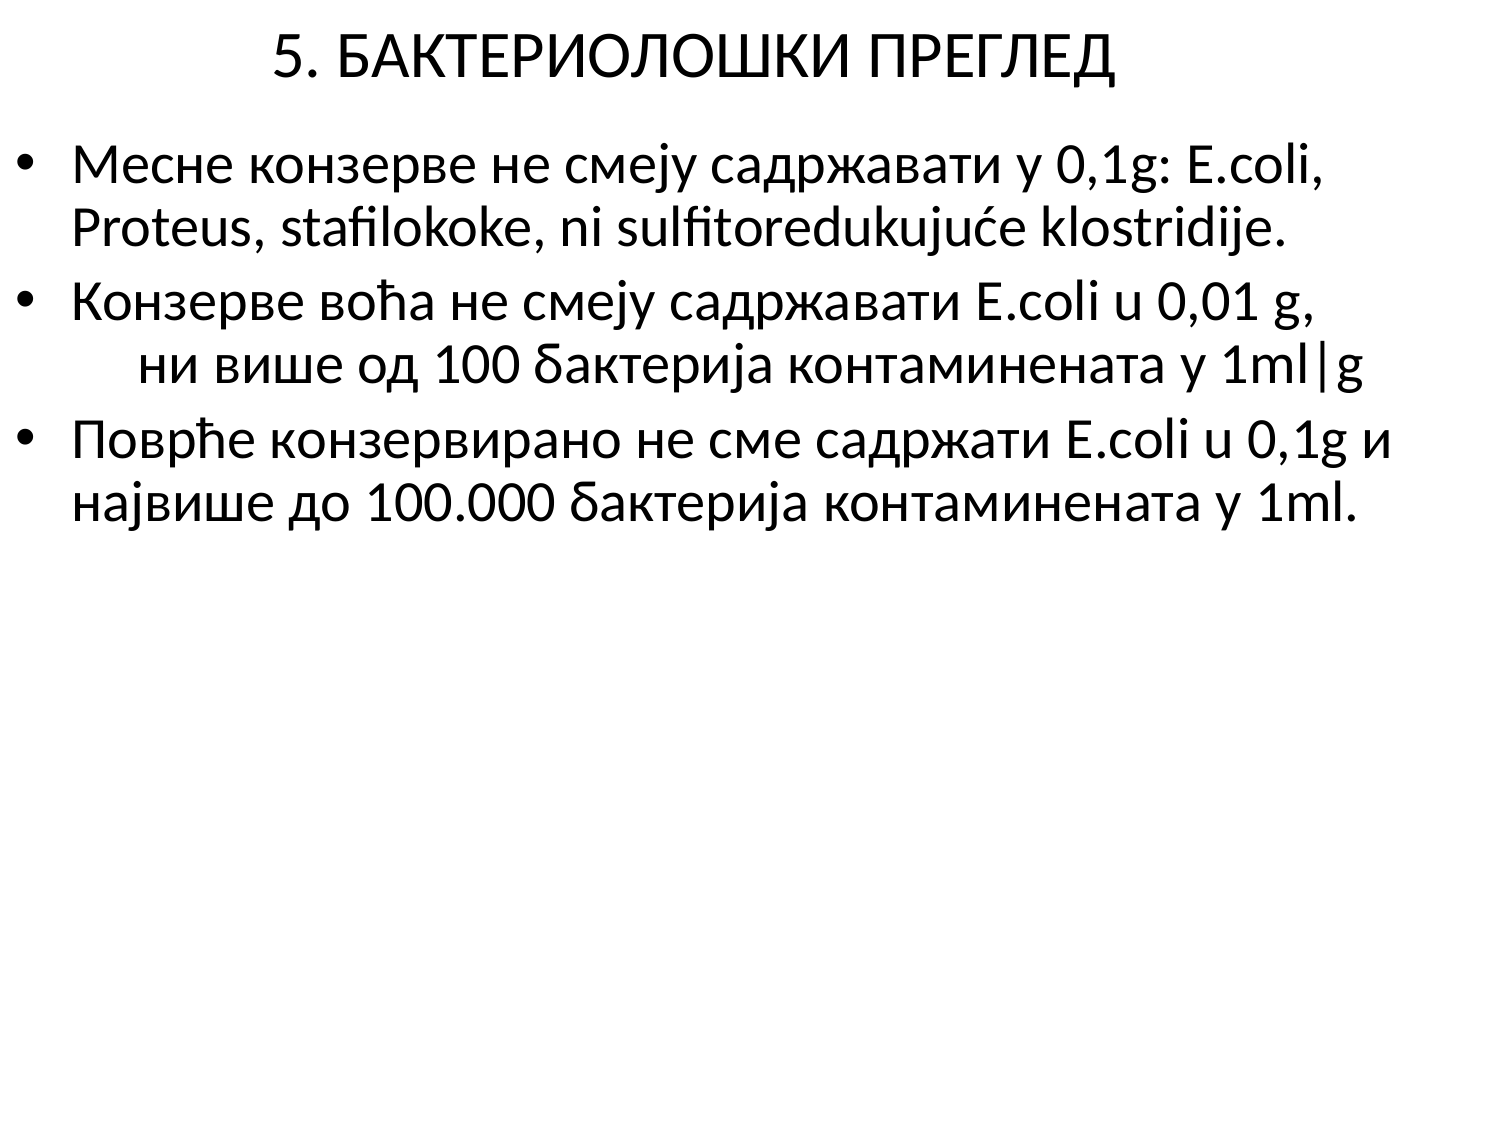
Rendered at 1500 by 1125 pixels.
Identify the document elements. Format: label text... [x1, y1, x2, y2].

title 5. БАКТЕРИОЛОШКИ ПРЕГЛЕД [0, 0, 1388, 102]
list Месне конзерве не смеју садржавати у 0,1g: E.coli, Proteus, stafilokoke, ni sulfitoredukujuće klostridije. Конзерве воћа не смеју садржавати E.coli u 0,01 g, ни више од 100 бактерија контаминената у 1ml|g Поврће конзервирано не сме садржати E.coli u 0,1g и највише до 100.000 бактерија контаминената у 1ml. [0, 125, 1500, 1125]
